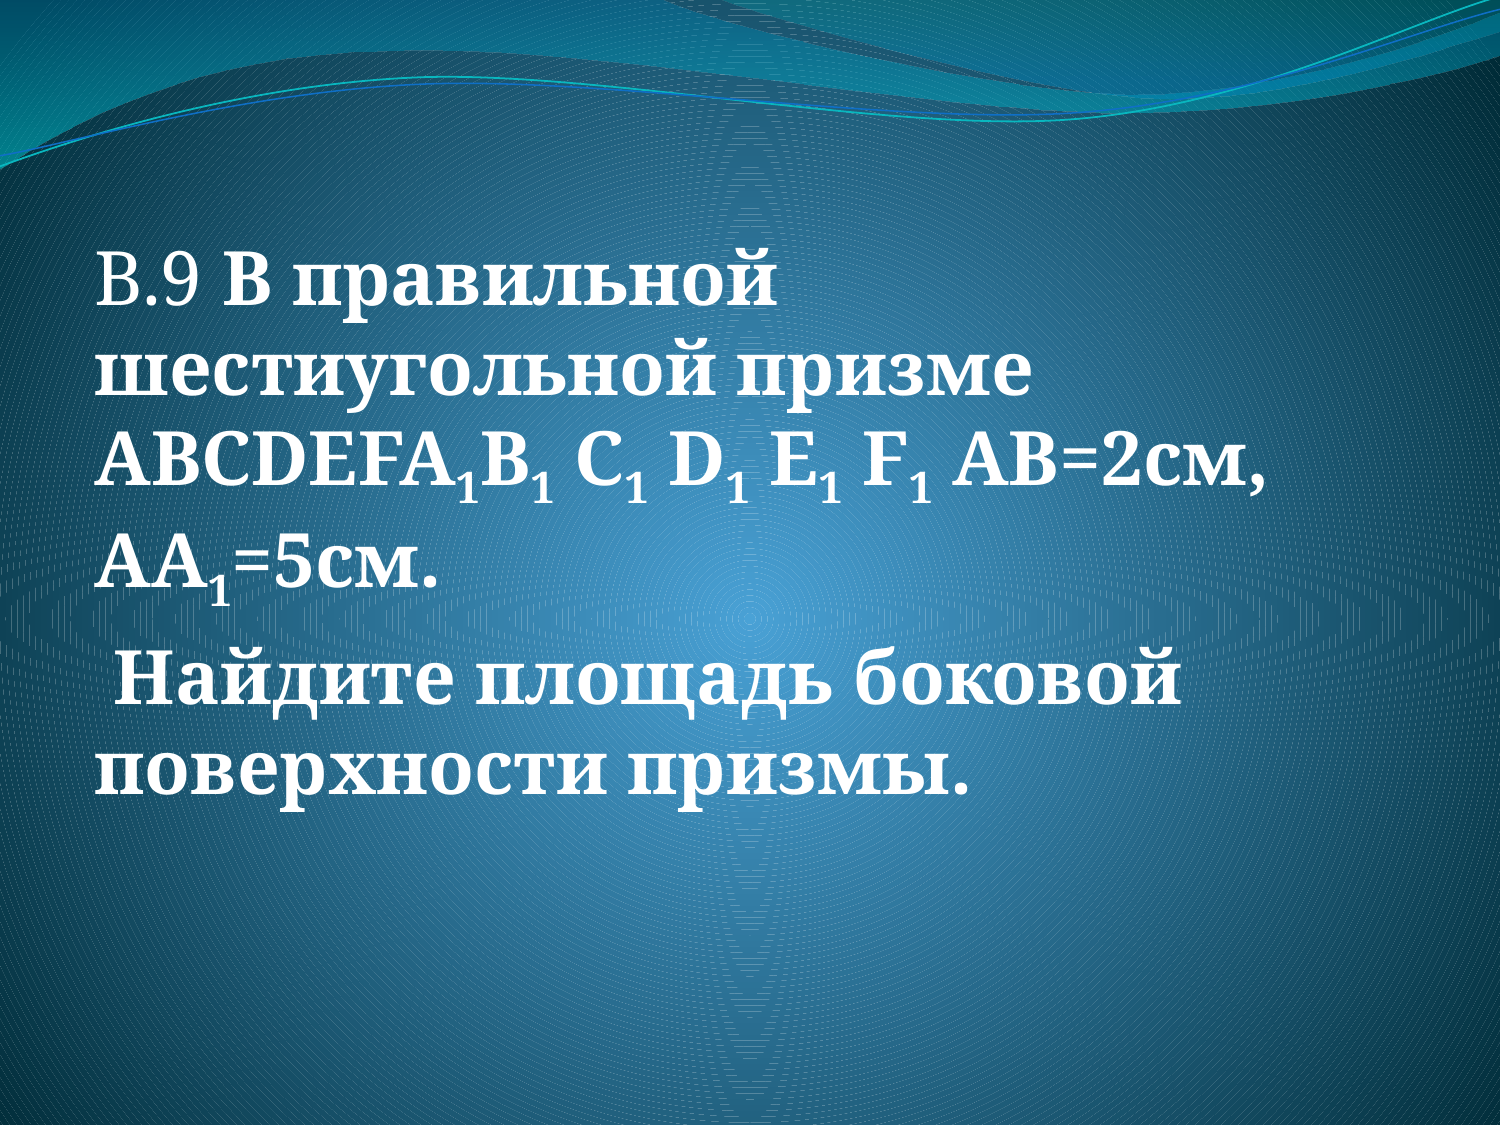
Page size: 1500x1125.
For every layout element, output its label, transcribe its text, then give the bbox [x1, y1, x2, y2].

list В.9 В правильной шестиугольной призме ABCDEFA1B1 C1 D1 E1 F1 AB=2см, AA1=5см. Найдите площадь боковой поверхности призмы. [86, 222, 1362, 1020]
